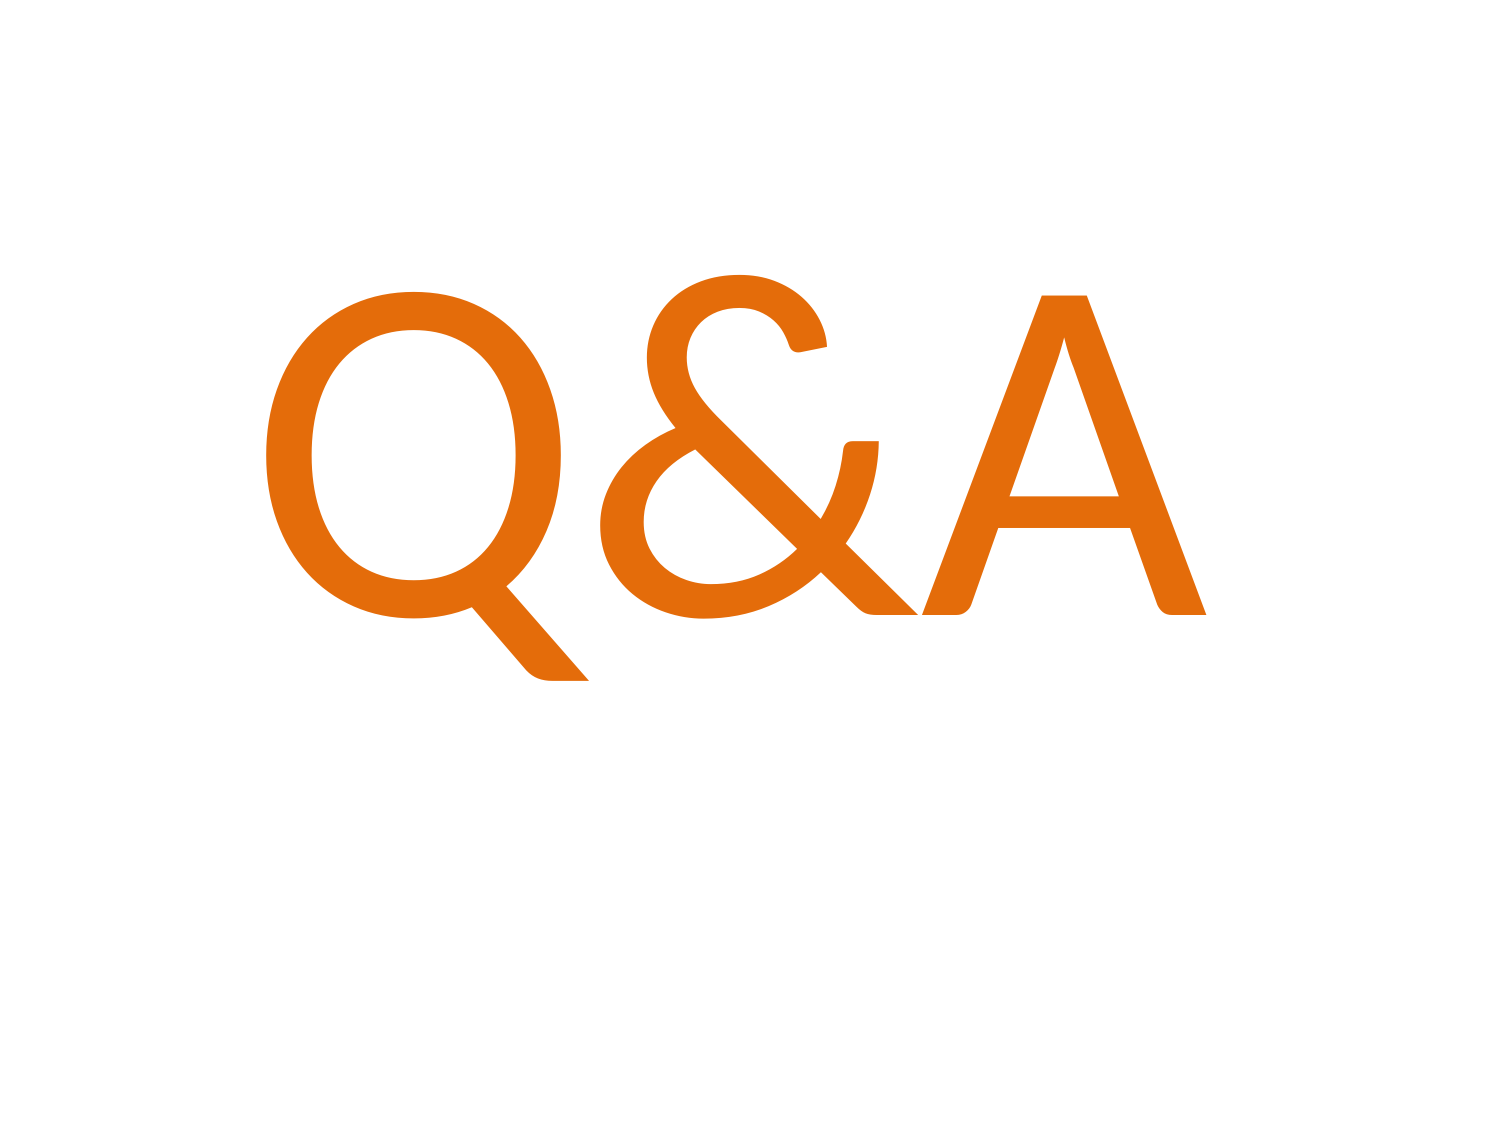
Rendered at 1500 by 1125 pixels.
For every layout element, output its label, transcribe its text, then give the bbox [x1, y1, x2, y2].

list Q&A [118, 476, 1394, 723]
